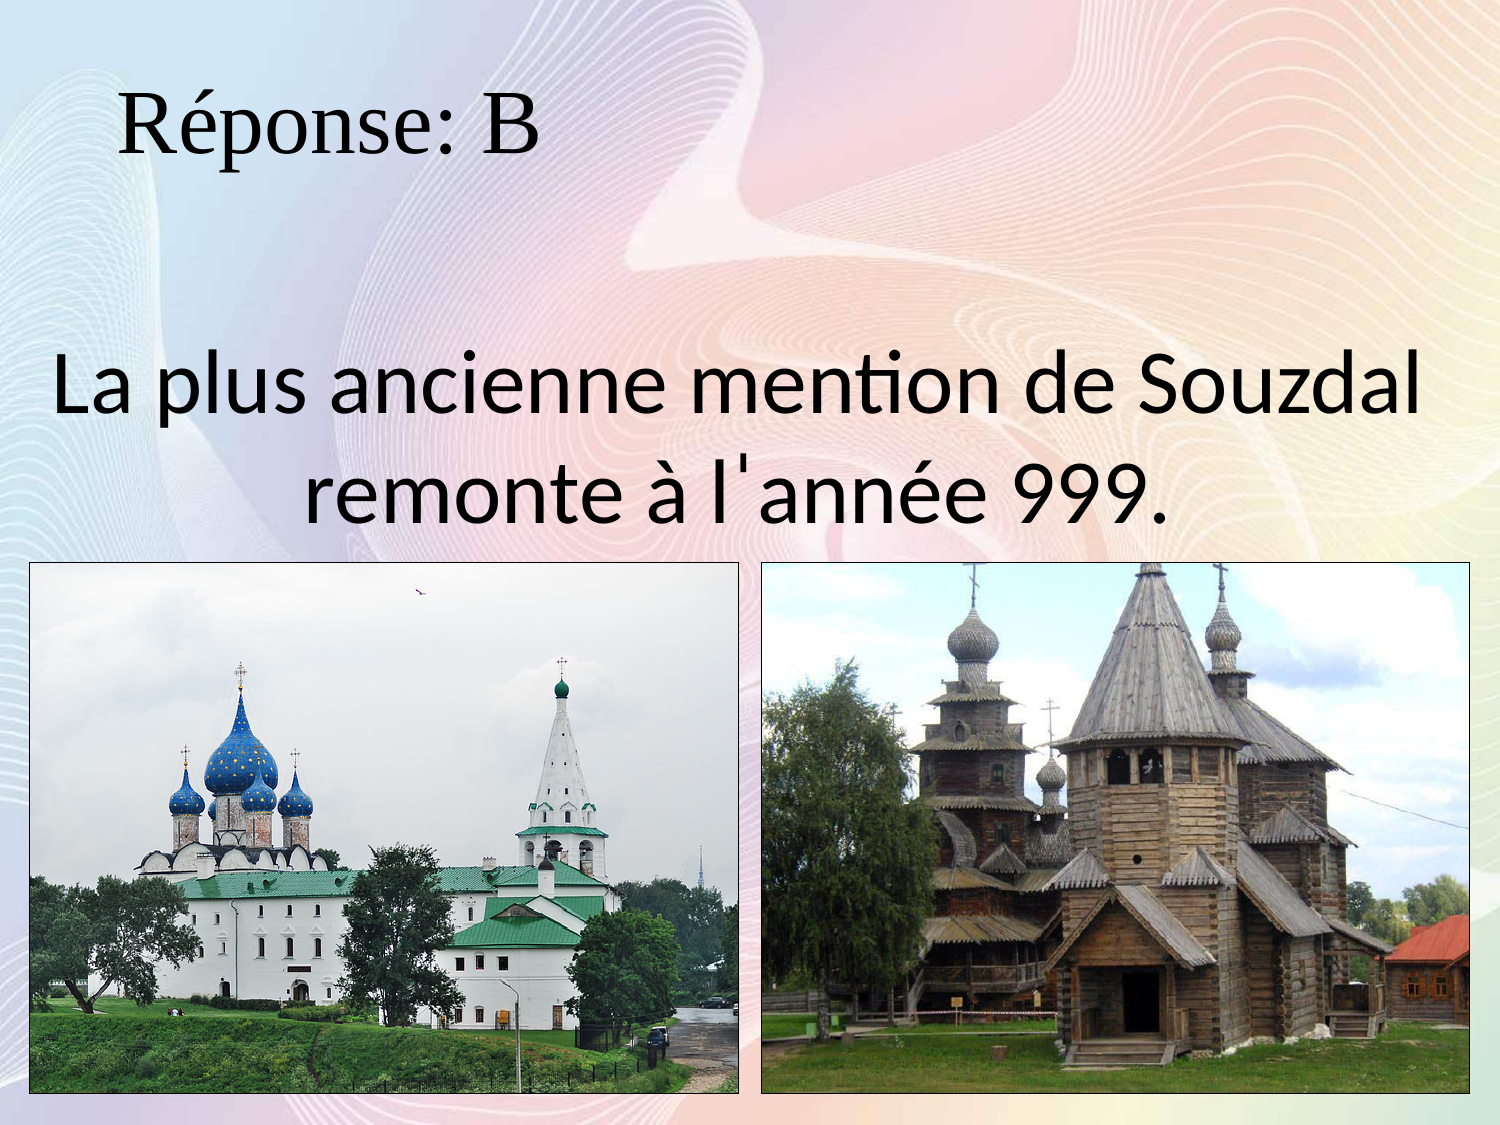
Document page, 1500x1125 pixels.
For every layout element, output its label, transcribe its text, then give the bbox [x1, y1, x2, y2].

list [28, 562, 739, 1094]
title La plus ancienne mention de Souzdal remonte à lˈannée 999. [29, 290, 1449, 572]
picture [0, 0, 1500, 1125]
text_box Réponse: B [102, 54, 559, 180]
